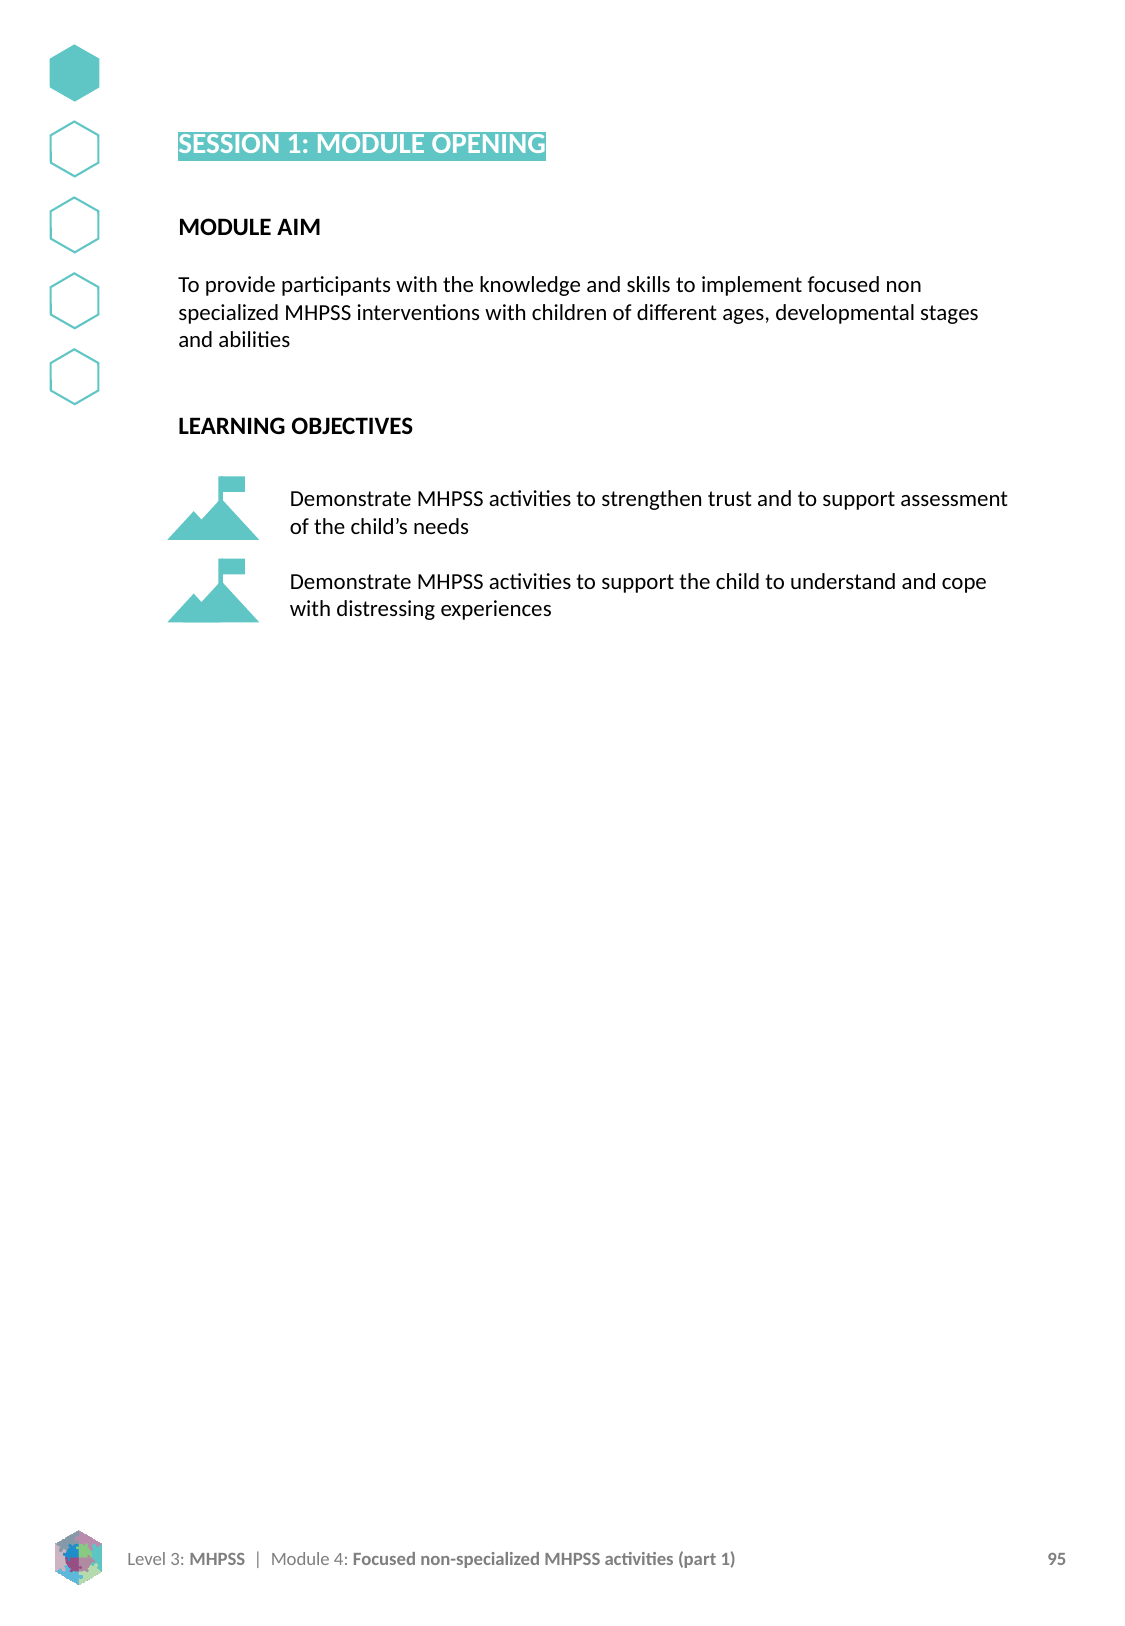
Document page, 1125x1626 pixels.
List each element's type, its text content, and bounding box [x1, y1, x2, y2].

text_box To provide participants with the knowledge and skills to implement focused non specialized MHPSS interventions with children of different ages, developmental stages and abilities [163, 262, 1026, 388]
text_box MODULE AIM [163, 203, 929, 249]
picture [55, 1530, 102, 1585]
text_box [167, 476, 260, 541]
text_box LEARNING OBJECTIVES [163, 402, 1026, 448]
text_box [50, 121, 99, 177]
text_box [50, 273, 99, 329]
text_box [50, 45, 99, 101]
text_box SESSION 1: MODULE OPENING [163, 116, 832, 167]
text_box Demonstrate MHPSS activities to strengthen trust and to support assessment of the child’s needs Demonstrate MHPSS activities to support the child to understand and cope with distressing experiences [274, 476, 1026, 629]
text_box [50, 197, 99, 253]
text_box [50, 349, 99, 405]
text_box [167, 558, 260, 623]
